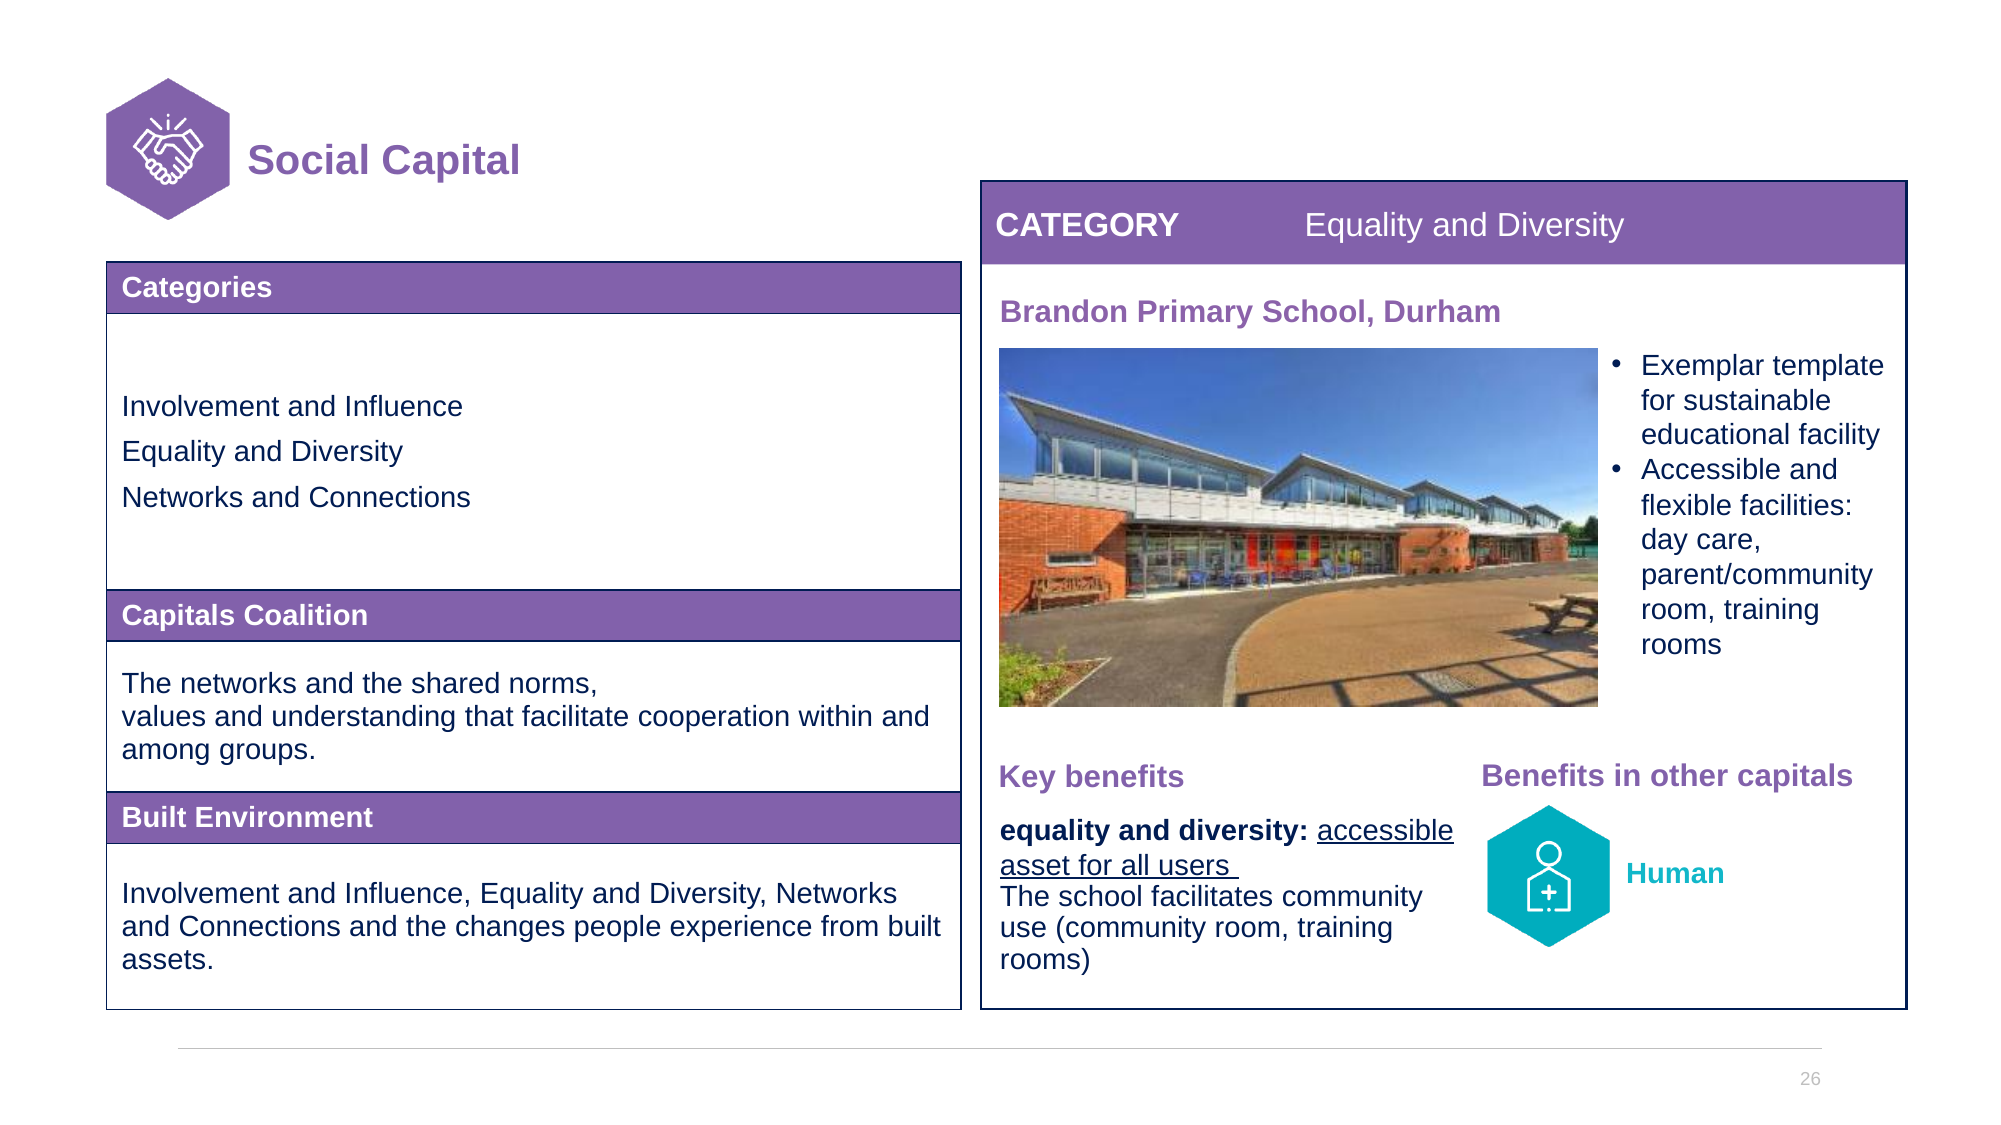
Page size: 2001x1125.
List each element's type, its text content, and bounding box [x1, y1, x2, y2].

text_box Exemplar template for sustainable educational facility Accessible and flexible facilities: day care, parent/community room, training rooms [1611, 345, 1907, 705]
picture [1487, 805, 1610, 947]
table_header Categories [107, 263, 960, 313]
table_cell Involvement and Influence Equality and Diversity Networks and Connections [107, 314, 960, 589]
slide_number 26 [1386, 1048, 1837, 1108]
text_box Social Capital [232, 125, 536, 191]
picture [999, 347, 1598, 707]
table_cell Involvement and Influence, Equality and Diversity, Networks and Connections and the changes people experience from built assets. [107, 844, 960, 1009]
list Brandon Primary School, Durham [999, 284, 1748, 351]
text_box [980, 180, 1908, 1010]
table_cell Capitals Coalition [107, 591, 960, 640]
table_cell Built Environment [107, 793, 960, 843]
text_box equality and diversity: accessible asset for all users The school facilitates community use (community room, training rooms) [999, 811, 1468, 1004]
text_box Benefits in other capitals [1481, 748, 1869, 806]
table_cell The networks and the shared norms, values and understanding that facilitate cooperation within and among groups. [107, 642, 960, 791]
picture [106, 78, 230, 220]
text_box Human [1611, 847, 1780, 897]
text_box Key benefits [998, 748, 1387, 806]
